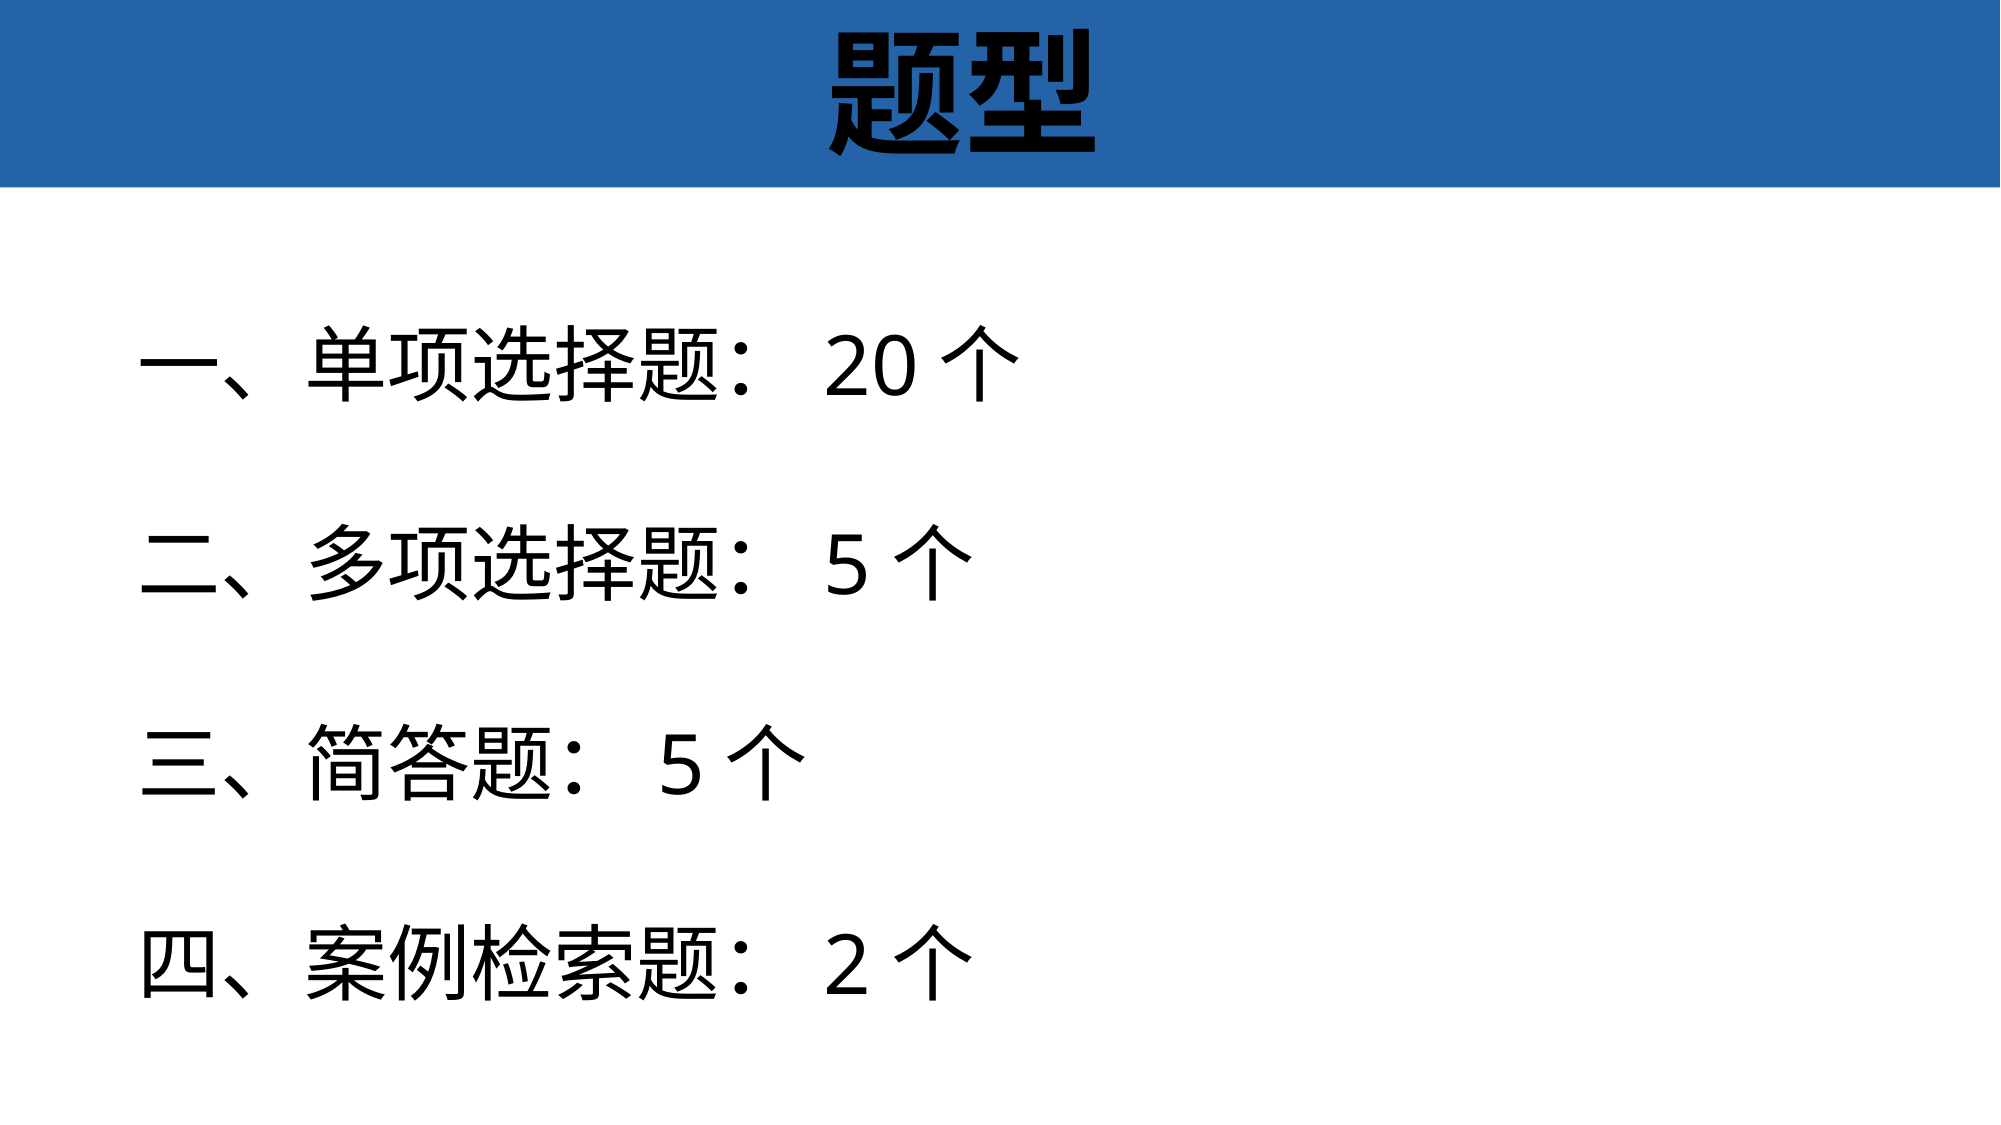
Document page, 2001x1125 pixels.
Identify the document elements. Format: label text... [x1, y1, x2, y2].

text_box 一、单项选择题：20个 二、多项选择题：5个 三、简答题：5个 四、案例检索题：2个 [123, 204, 1971, 1019]
text_box [0, 0, 2000, 188]
text_box 题型 [811, 0, 1117, 180]
